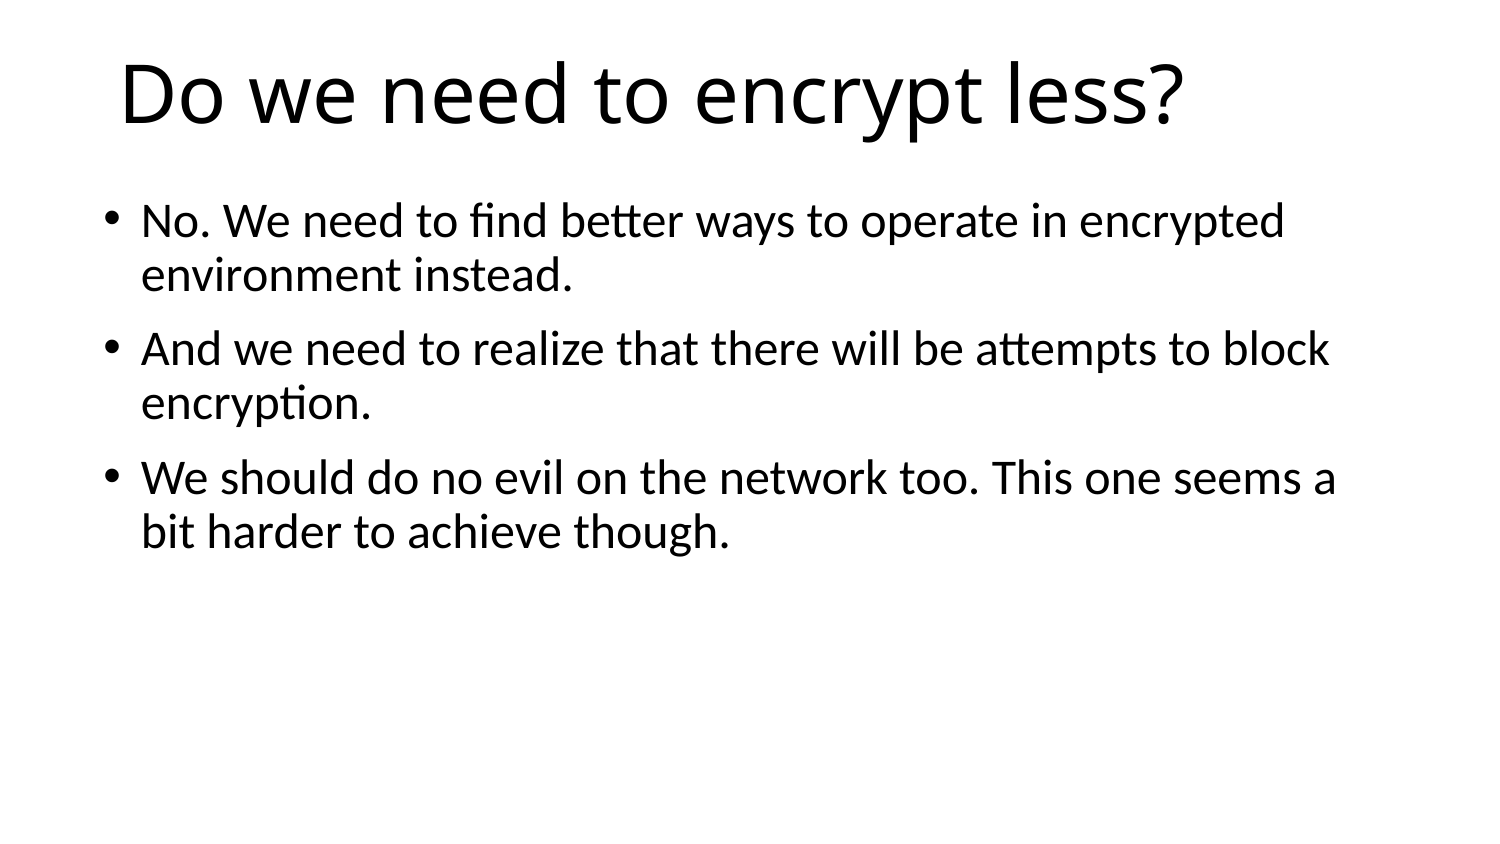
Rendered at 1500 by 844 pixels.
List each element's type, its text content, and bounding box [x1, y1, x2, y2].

title Do we need to encrypt less? [103, 44, 1397, 149]
text_box No. We need to find better ways to operate in encrypted environment instead. And we need to realize that there will be attempts to block encryption. We should do no evil on the network too. This one seems a bit harder to achieve though. [88, 186, 1394, 667]
